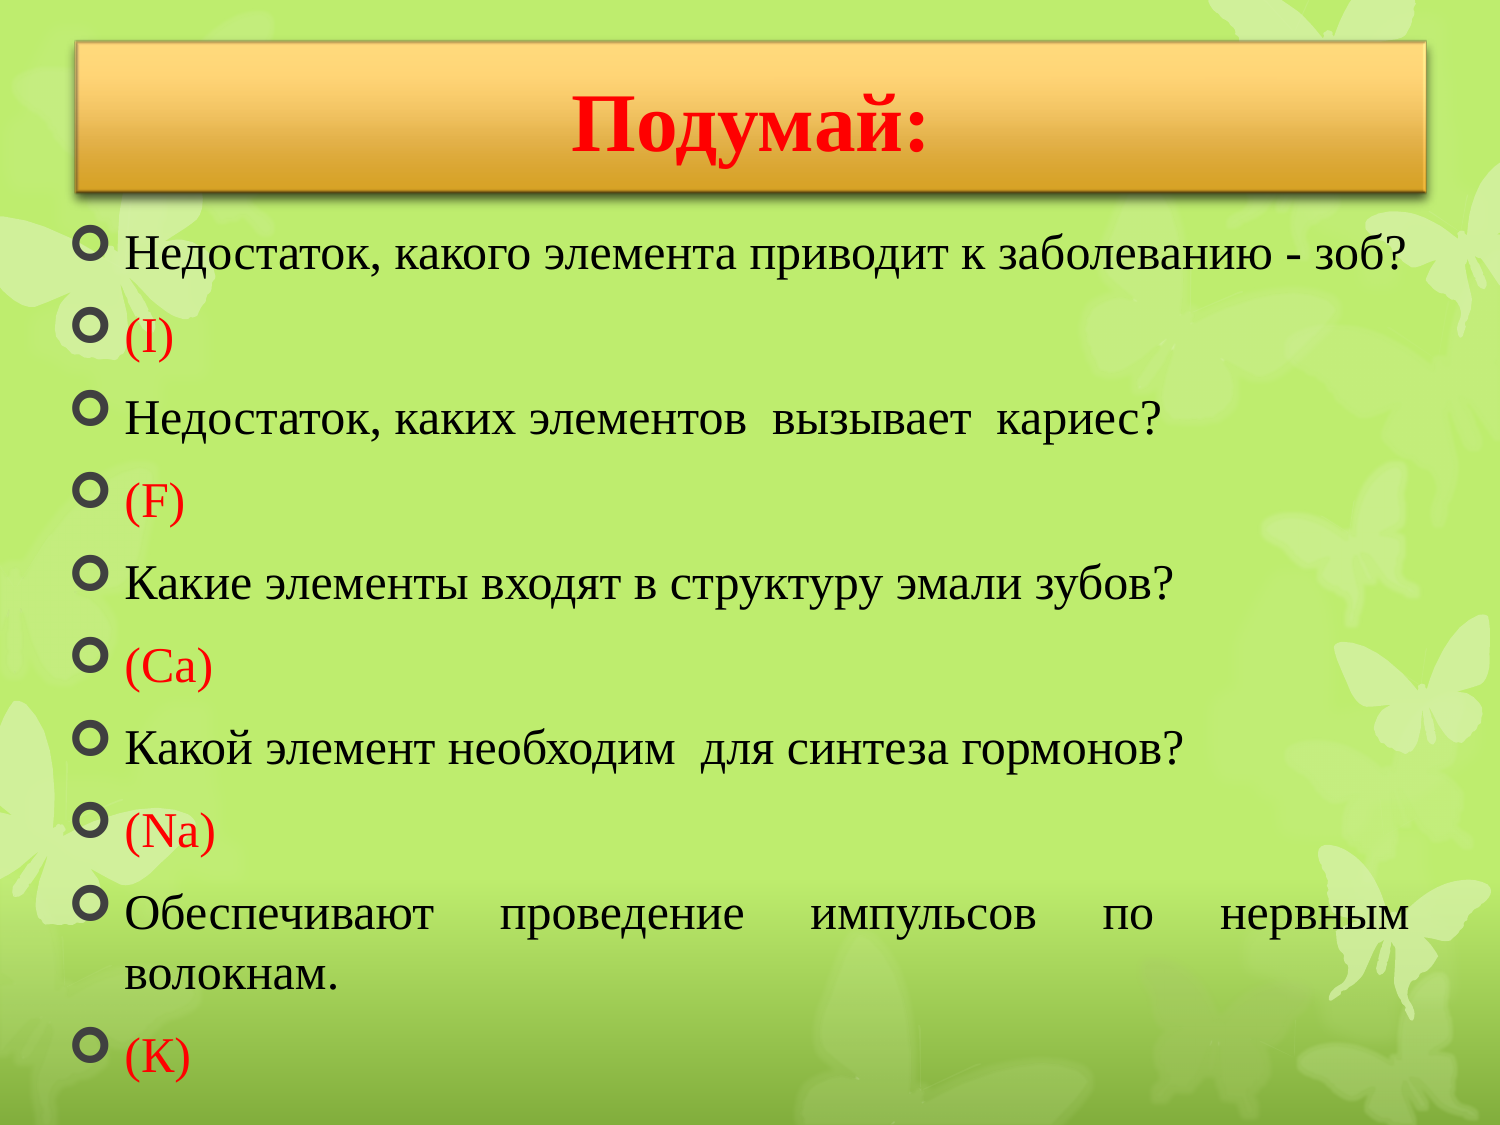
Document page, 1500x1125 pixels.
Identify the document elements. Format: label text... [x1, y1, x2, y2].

list Недостаток, какого элемента приводит к заболеванию - зоб? (I) Недостаток, каких элементов вызывает кариес? (F) Какие элементы входят в структуру эмали зубов? (Сa) Какой элемент необходим для синтеза гормонов? (Na) Обеспечивают проведение импульсов по нервным волокнам. (К) [52, 243, 1426, 1095]
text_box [58, 31, 1445, 218]
